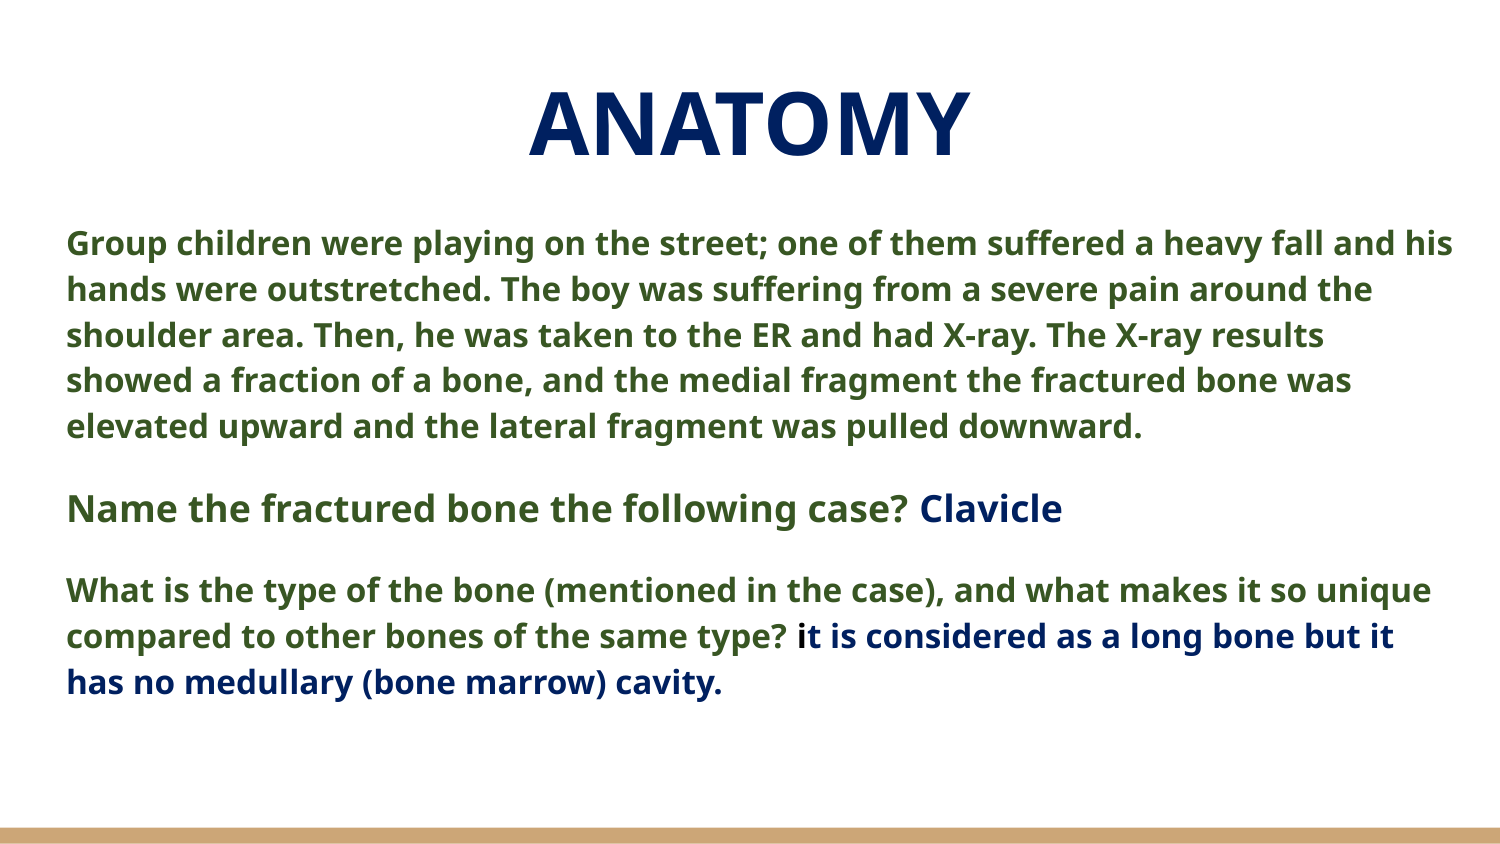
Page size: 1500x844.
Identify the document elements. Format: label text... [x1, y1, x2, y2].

title ANATOMY [51, 51, 1449, 189]
list Group children were playing on the street; one of them suffered a heavy fall and his hands were outstretched. The boy was suffering from a severe pain around the shoulder area. Then, he was taken to the ER and had X-ray. The X-ray results showed a fraction of a bone, and the medial fragment the fractured bone was elevated upward and the lateral fragment was pulled downward. Name the fractured bone the following case? Clavicle What is the type of the bone (mentioned in the case), and what makes it so unique compared to other bones of the same type? it is considered as a long bone but it has no medullary (bone marrow) cavity. [51, 200, 1474, 814]
